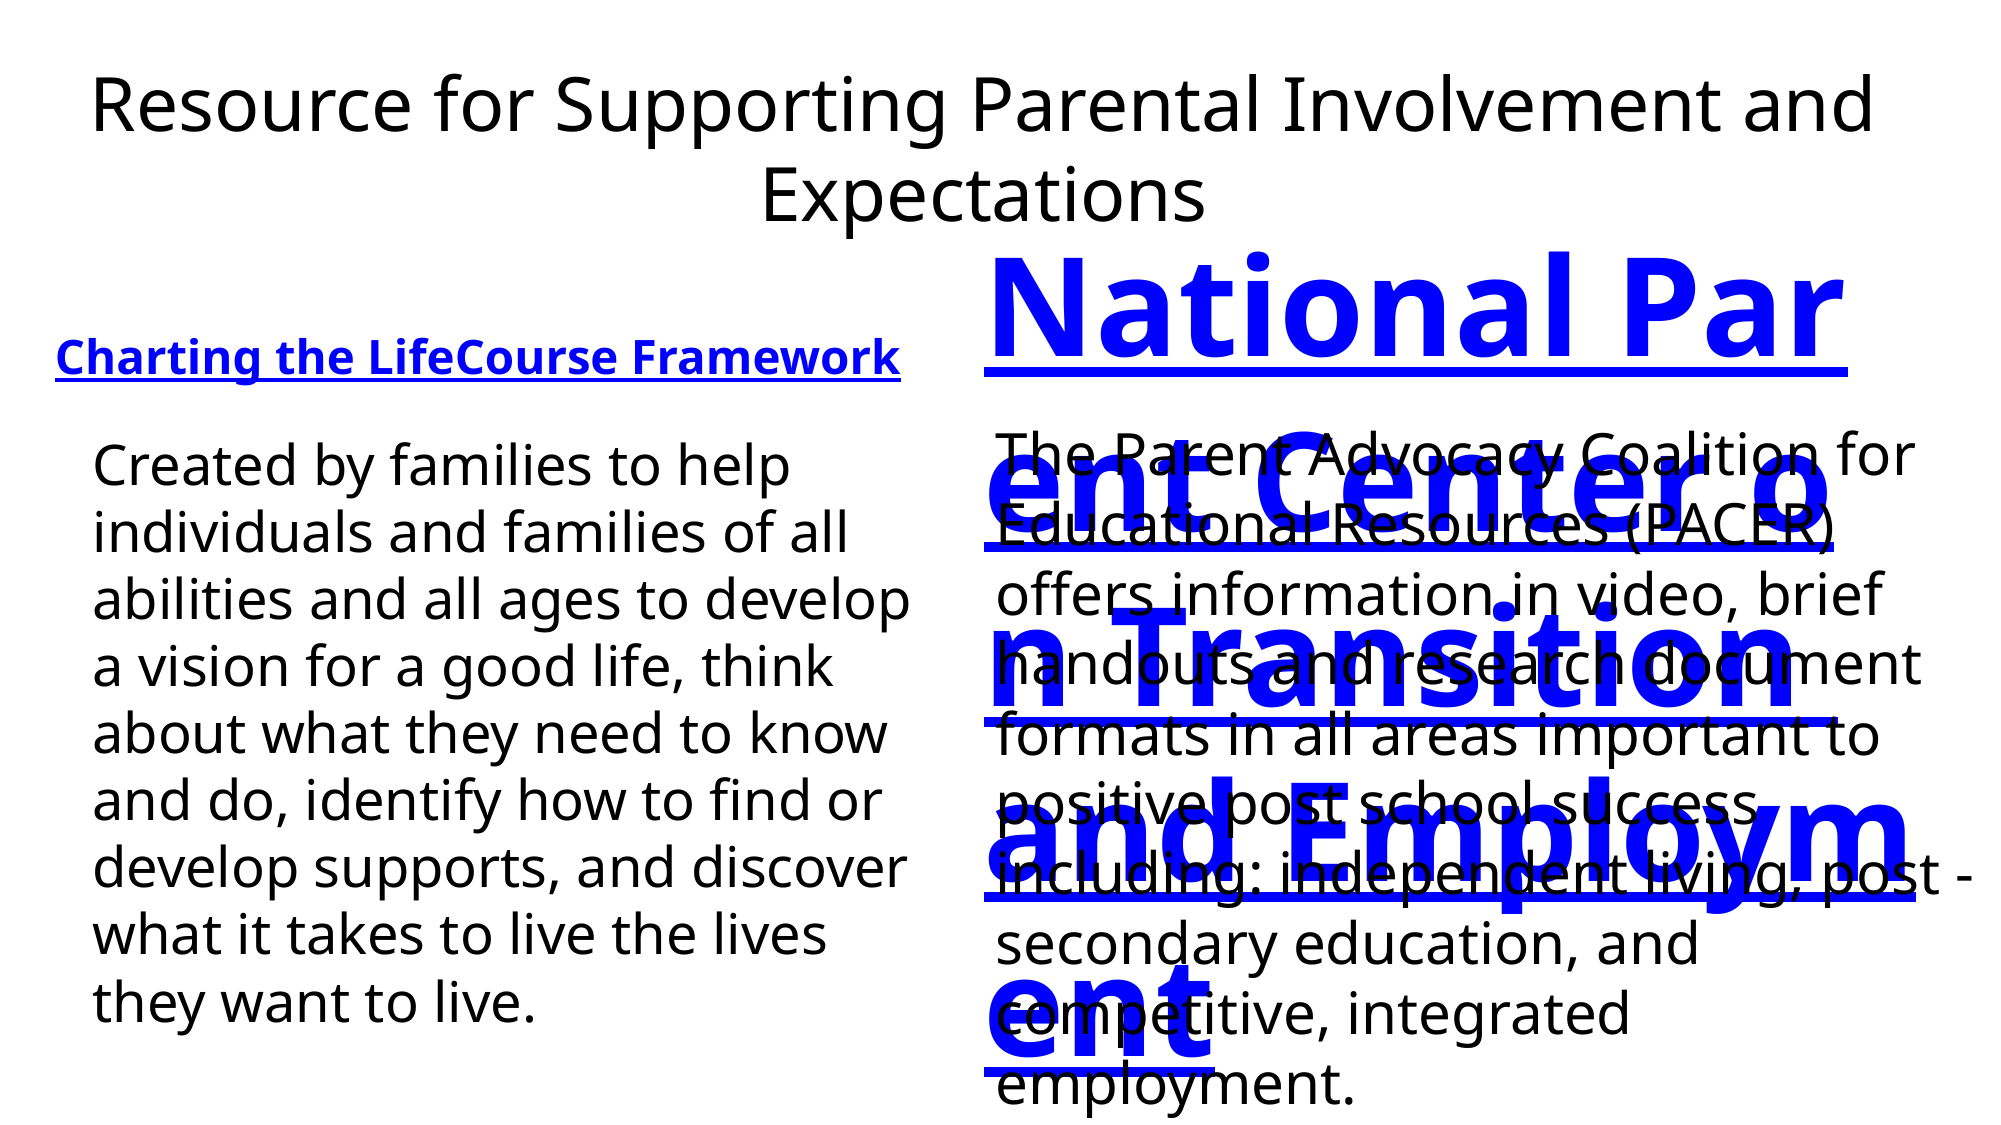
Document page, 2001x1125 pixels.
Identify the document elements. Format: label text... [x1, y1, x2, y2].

title Resource for Supporting Parental Involvement and Expectations [0, 89, 1971, 204]
list Created by families to help individuals and families of all abilities and all ages to develop a vision for a good life, think about what they need to know and do, identify how to find or develop supports, and discover what it takes to live the lives they want to live. [77, 422, 933, 1089]
list The Parent Advocacy Coalition for Educational Resources (PACER) offers information in video, brief handouts and research document formats in all areas important to positive post school success including: independent living, post -secondary education, and competitive, integrated employment. [980, 409, 1999, 1125]
list Charting the LifeCourse Framework [23, 244, 933, 415]
list National Parent Center on Transition and Employment [968, 174, 1936, 415]
